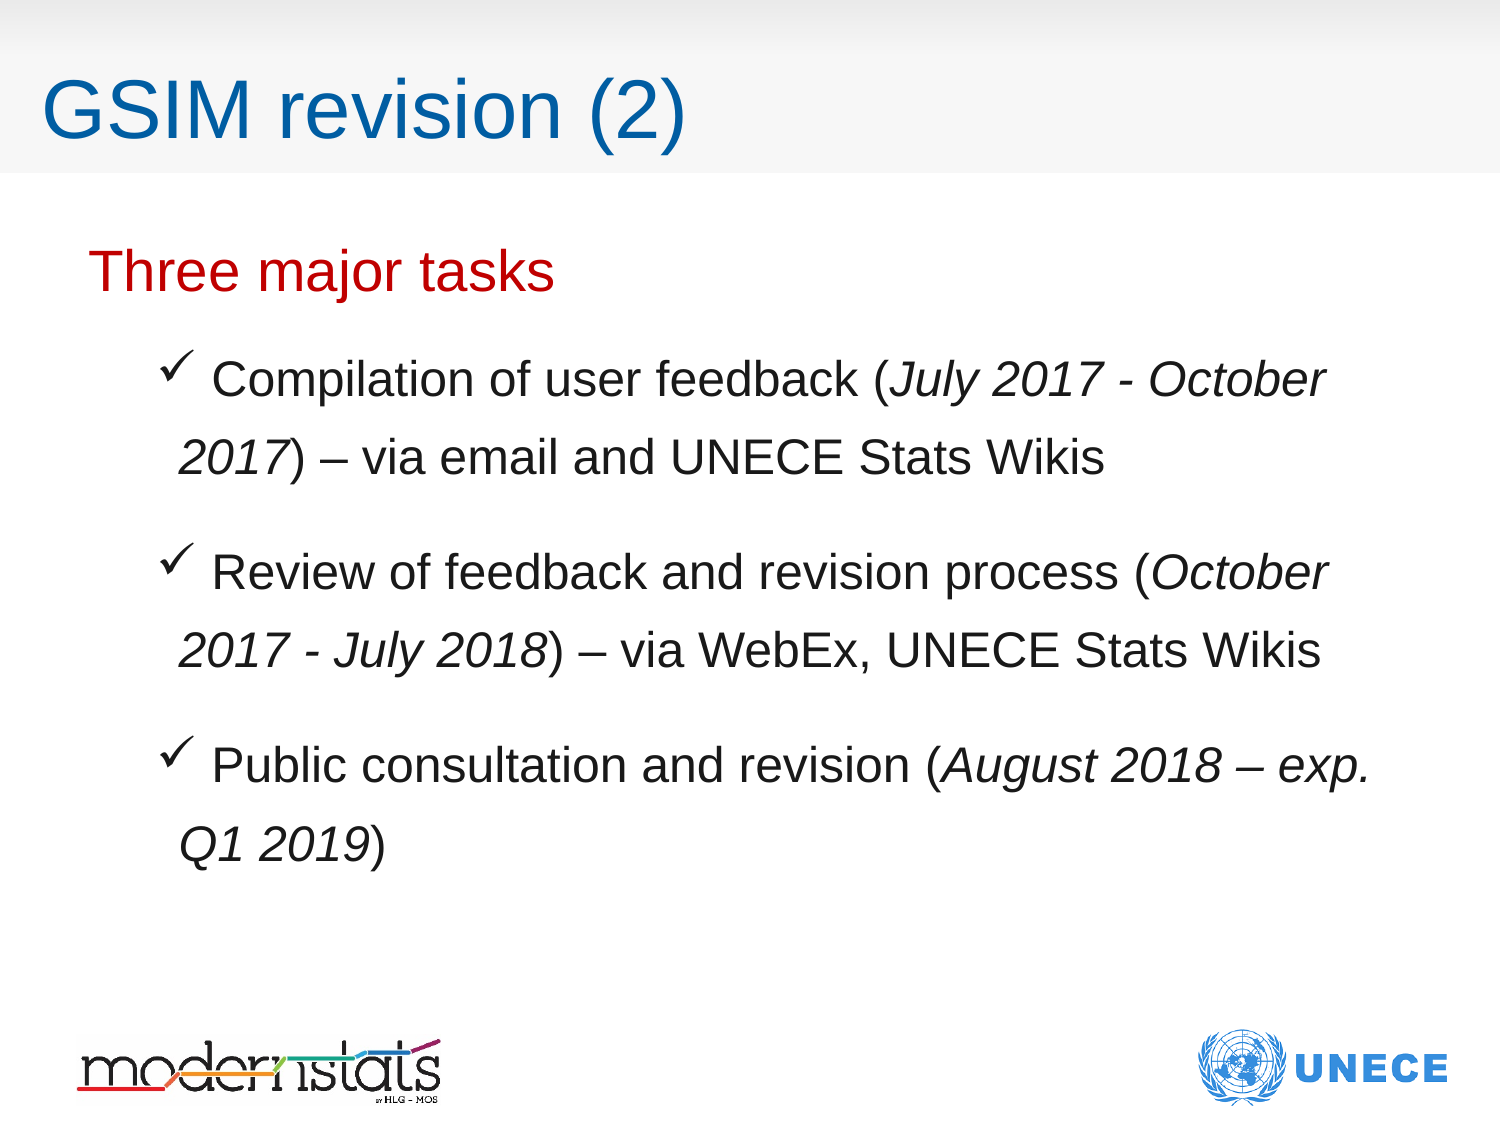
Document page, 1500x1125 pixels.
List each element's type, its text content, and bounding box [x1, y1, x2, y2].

title GSIM revision (2) [41, 33, 1459, 157]
picture [76, 1034, 441, 1106]
picture [1198, 1029, 1447, 1106]
list Three major tasks Compilation of user feedback (July 2017 - October 2017) – via email and UNECE Stats Wikis Review of feedback and revision process (October 2017 - July 2018) – via WebEx, UNECE Stats Wikis Public consultation and revision (August 2018 – exp. Q1 2019) [88, 212, 1376, 941]
